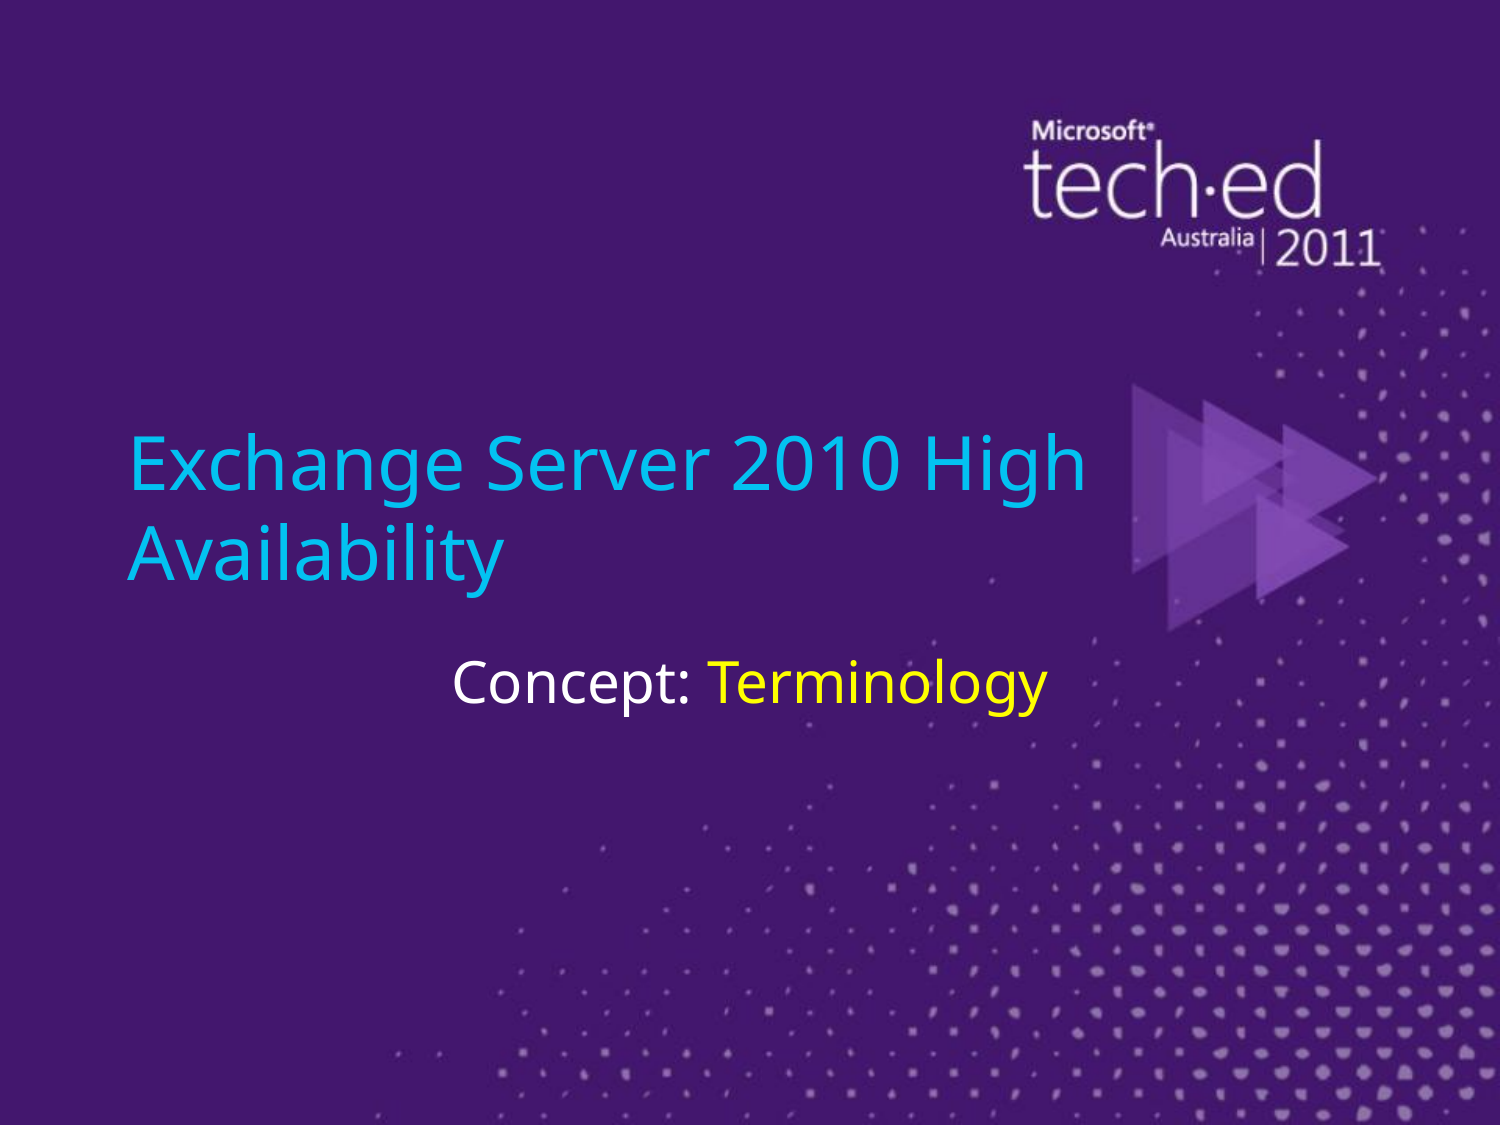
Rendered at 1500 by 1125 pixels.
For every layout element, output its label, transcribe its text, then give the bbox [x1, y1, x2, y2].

picture [0, 0, 1500, 1125]
title Exchange Server 2010 High Availability [112, 385, 1388, 627]
subtitle Concept: Terminology [225, 637, 1275, 925]
